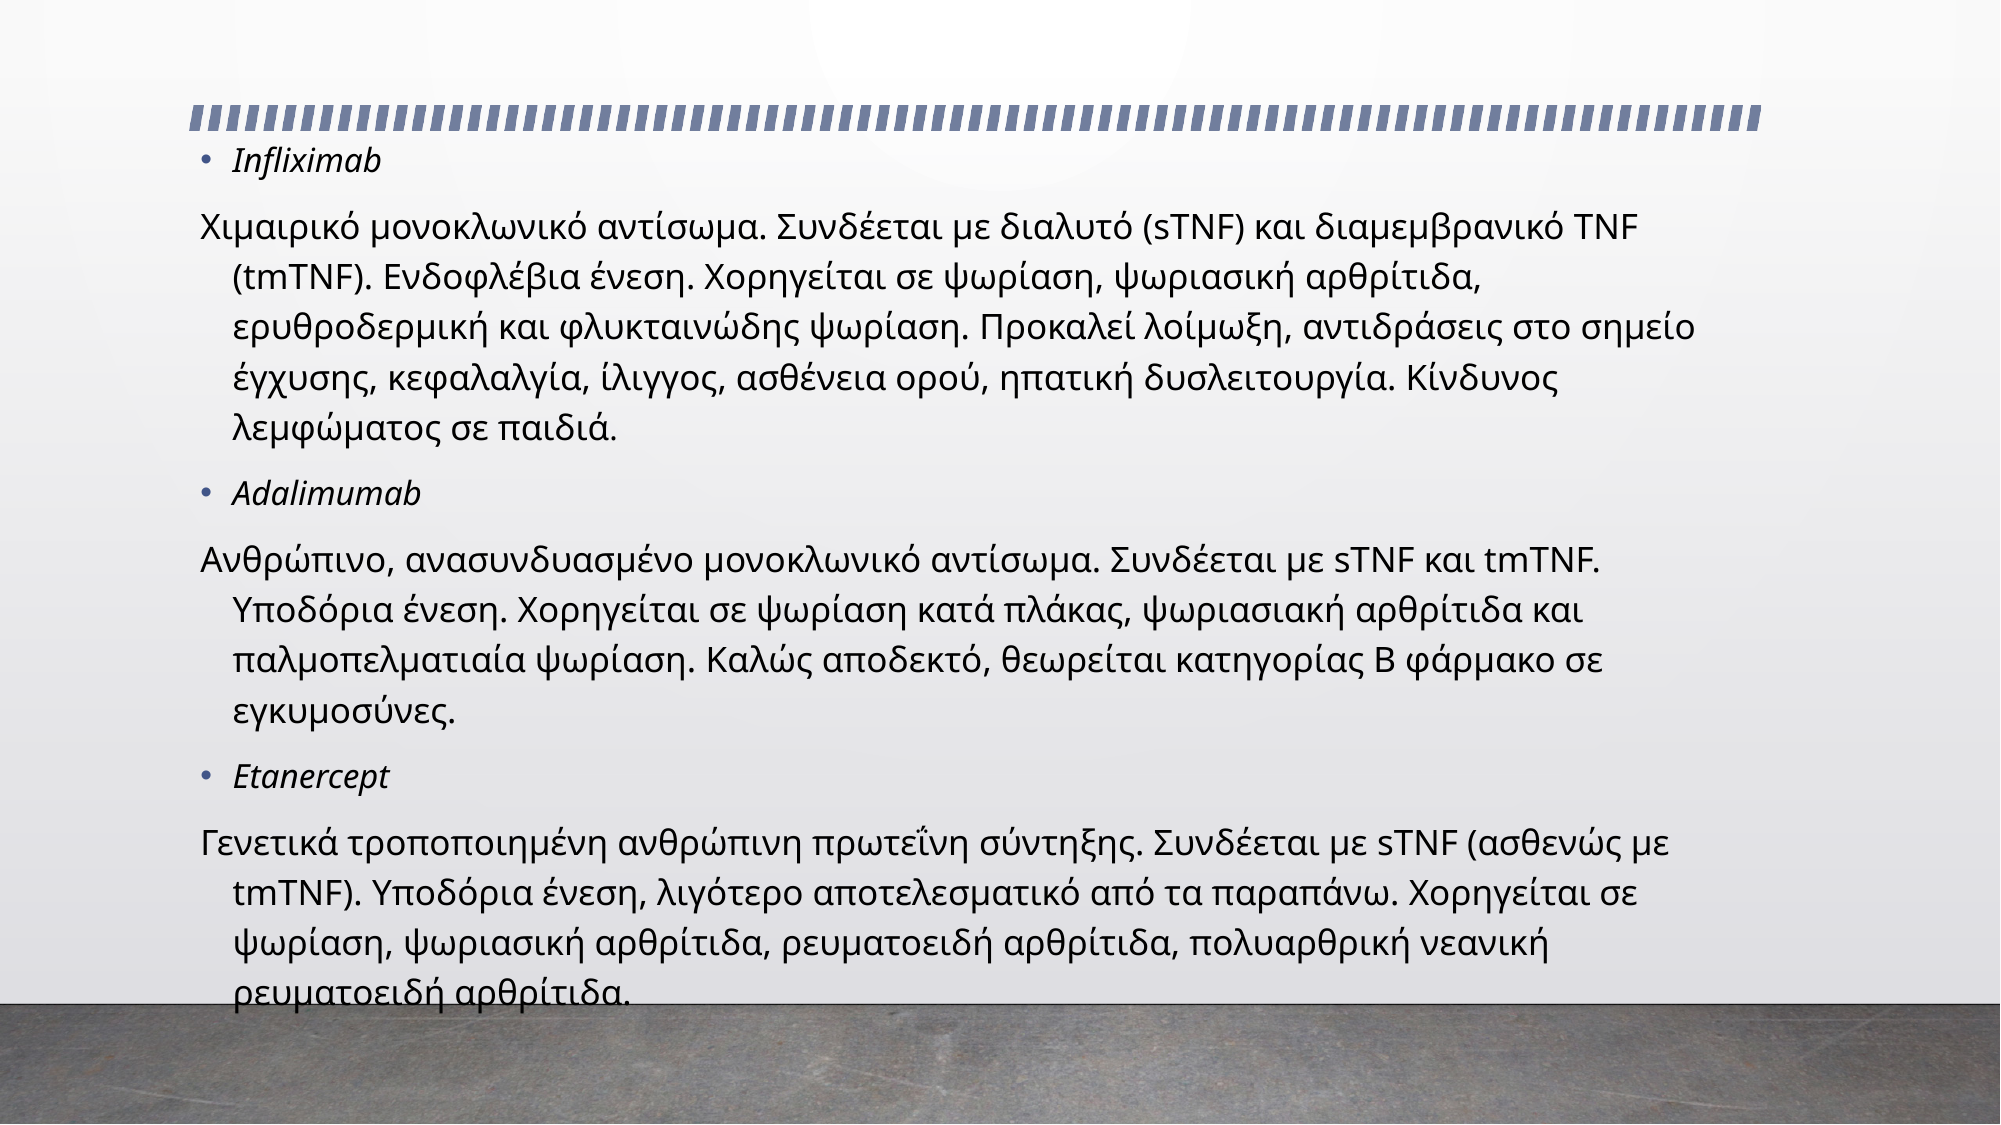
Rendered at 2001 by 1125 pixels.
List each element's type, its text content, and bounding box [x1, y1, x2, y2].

list Infliximab Χιμαιρικό μονοκλωνικό αντίσωμα. Συνδέεται με διαλυτό (sTNF) και διαμεμβρανικό TNF (tmTNF). Ενδοφλέβια ένεση. Χορηγείται σε ψωρίαση, ψωριασική αρθρίτιδα, ερυθροδερμική και φλυκταινώδης ψωρίαση. Προκαλεί λοίμωξη, αντιδράσεις στο σημείο έγχυσης, κεφαλαλγία, ίλιγγος, ασθένεια ορού, ηπατική δυσλειτουργία. Κίνδυνος λεμφώματος σε παιδιά. Adalimumab Ανθρώπινο, ανασυνδυασμένο μονοκλωνικό αντίσωμα. Συνδέεται με sTNF και tmTNF. Υποδόρια ένεση. Χορηγείται σε ψωρίαση κατά πλάκας, ψωριασιακή αρθρίτιδα και παλμοπελματιαία ψωρίαση. Καλώς αποδεκτό, θεωρείται κατηγορίας Β φάρμακο σε εγκυμοσύνες. Etanercept Γενετικά τροποποιημένη ανθρώπινη πρωτεΐνη σύντηξης. Συνδέεται με sTNF (ασθενώς με tmTNF). Υποδόρια ένεση, λιγότερο αποτελεσματικό από τα παραπάνω. Χορηγείται σε ψωρίαση, ψωριασική αρθρίτιδα, ρευματοειδή αρθρίτιδα, πολυαρθρική νεανική ρευματοειδή αρθρίτιδα. [185, 123, 1761, 1031]
picture [0, 1004, 2000, 1124]
